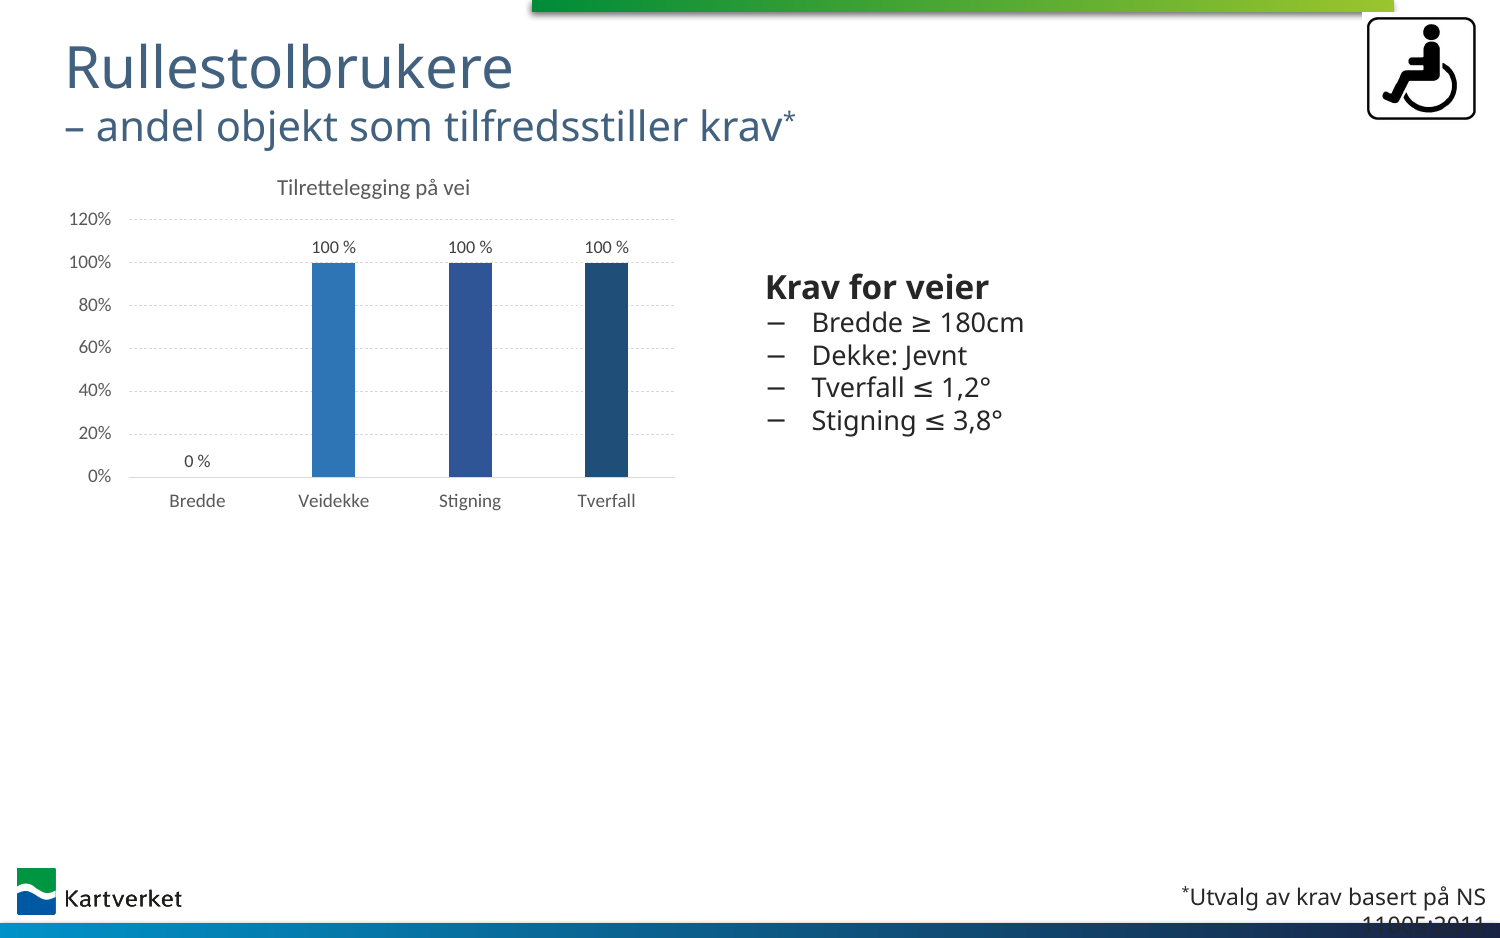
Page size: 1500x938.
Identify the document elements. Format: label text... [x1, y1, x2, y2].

text_box Krav for veier Bredde ≥ 180cm Dekke: Jevnt Tverfall ≤ 1,2° Stigning ≤ 3,8° [750, 258, 1234, 444]
text_box Rullestolbrukere – andel objekt som tilfredsstiller krav* [49, 25, 1431, 158]
text_box *Utvalg av krav basert på NS 11005:2011 [1068, 873, 1500, 938]
picture [1362, 12, 1481, 126]
picture [62, 166, 686, 519]
